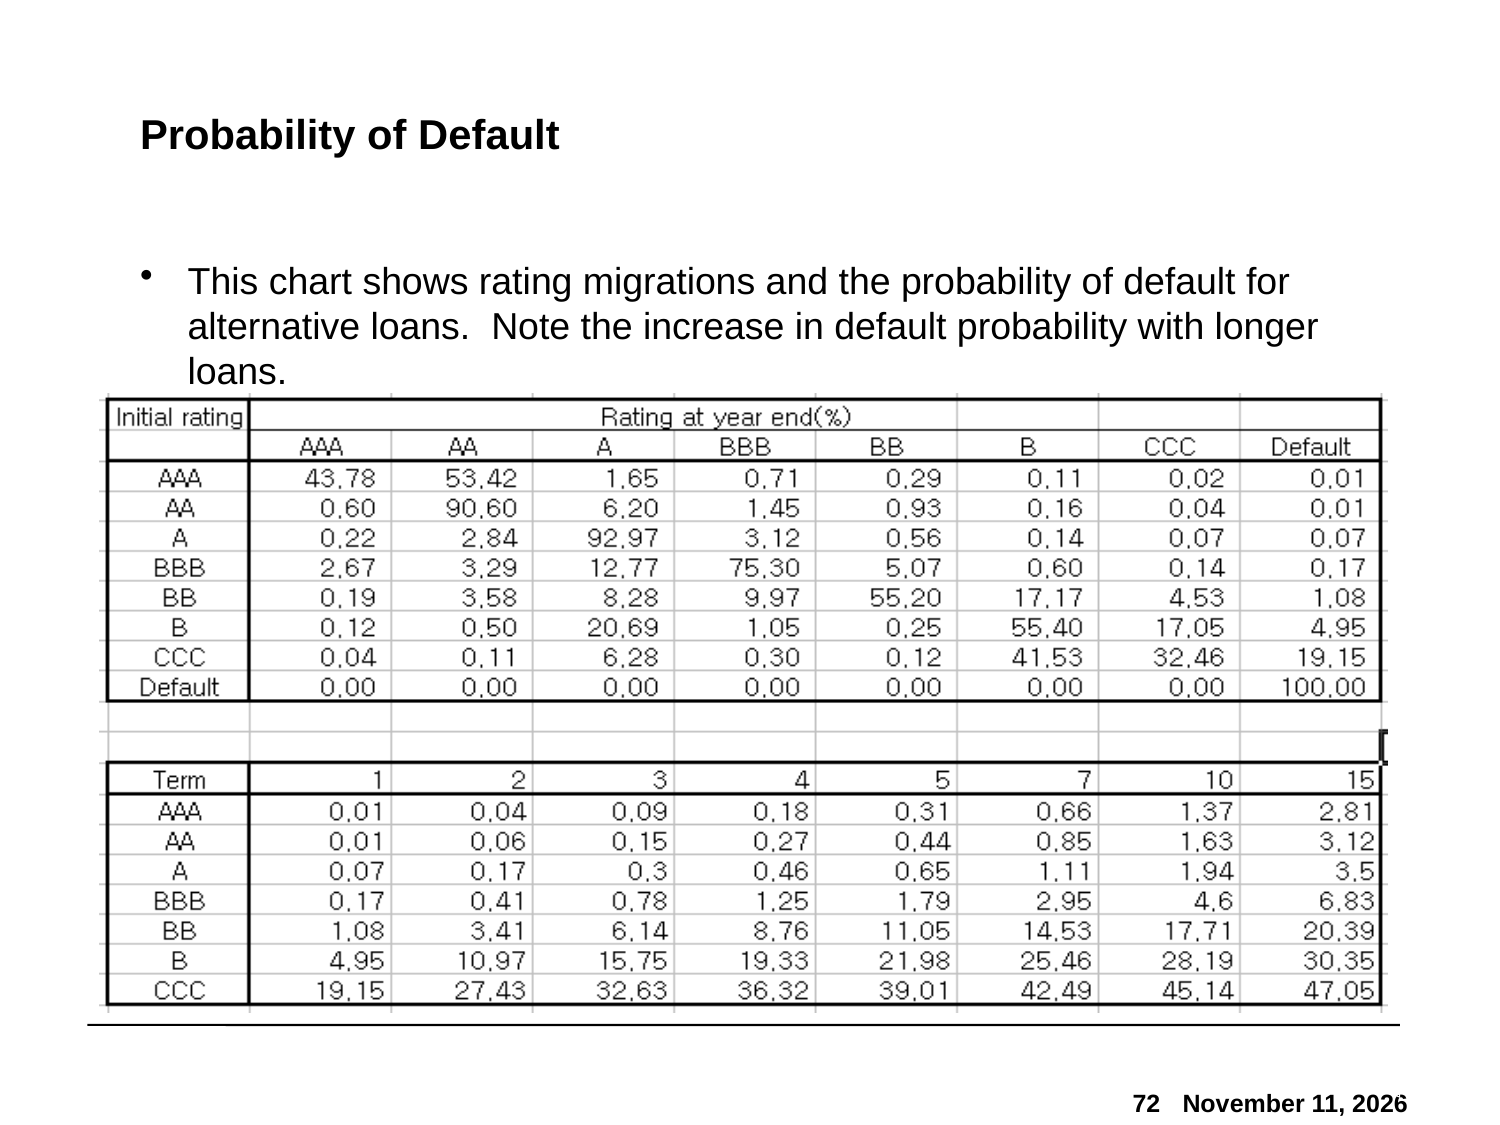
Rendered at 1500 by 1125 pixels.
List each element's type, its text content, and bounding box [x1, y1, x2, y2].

list This chart shows rating migrations and the probability of default for alternative loans. Note the increase in default probability with longer loans. [124, 249, 1426, 1013]
title Probability of Default [124, 99, 1401, 226]
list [99, 393, 1388, 1013]
